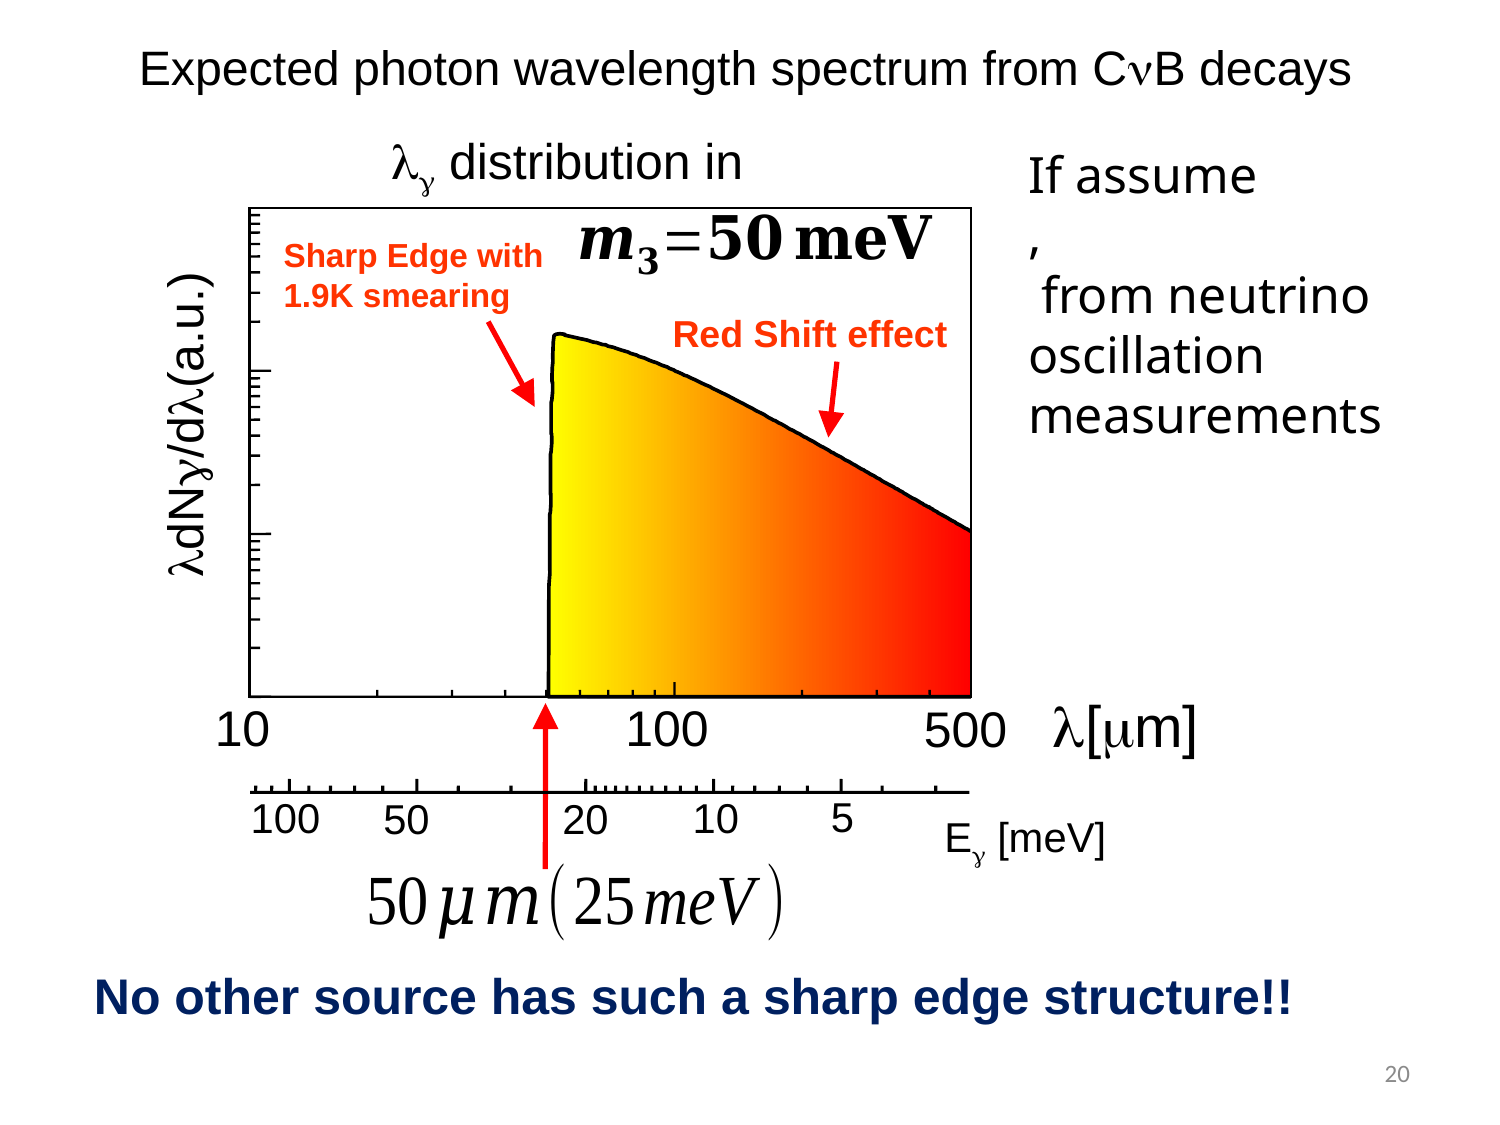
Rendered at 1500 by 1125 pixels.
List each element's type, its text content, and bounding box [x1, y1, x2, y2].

slide_number 20 [1074, 1042, 1425, 1103]
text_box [145, 206, 1216, 945]
title Expected photon wavelength spectrum from CB decays [25, 10, 1467, 123]
text_box No other source has such a sharp edge structure!! [79, 956, 1310, 1032]
